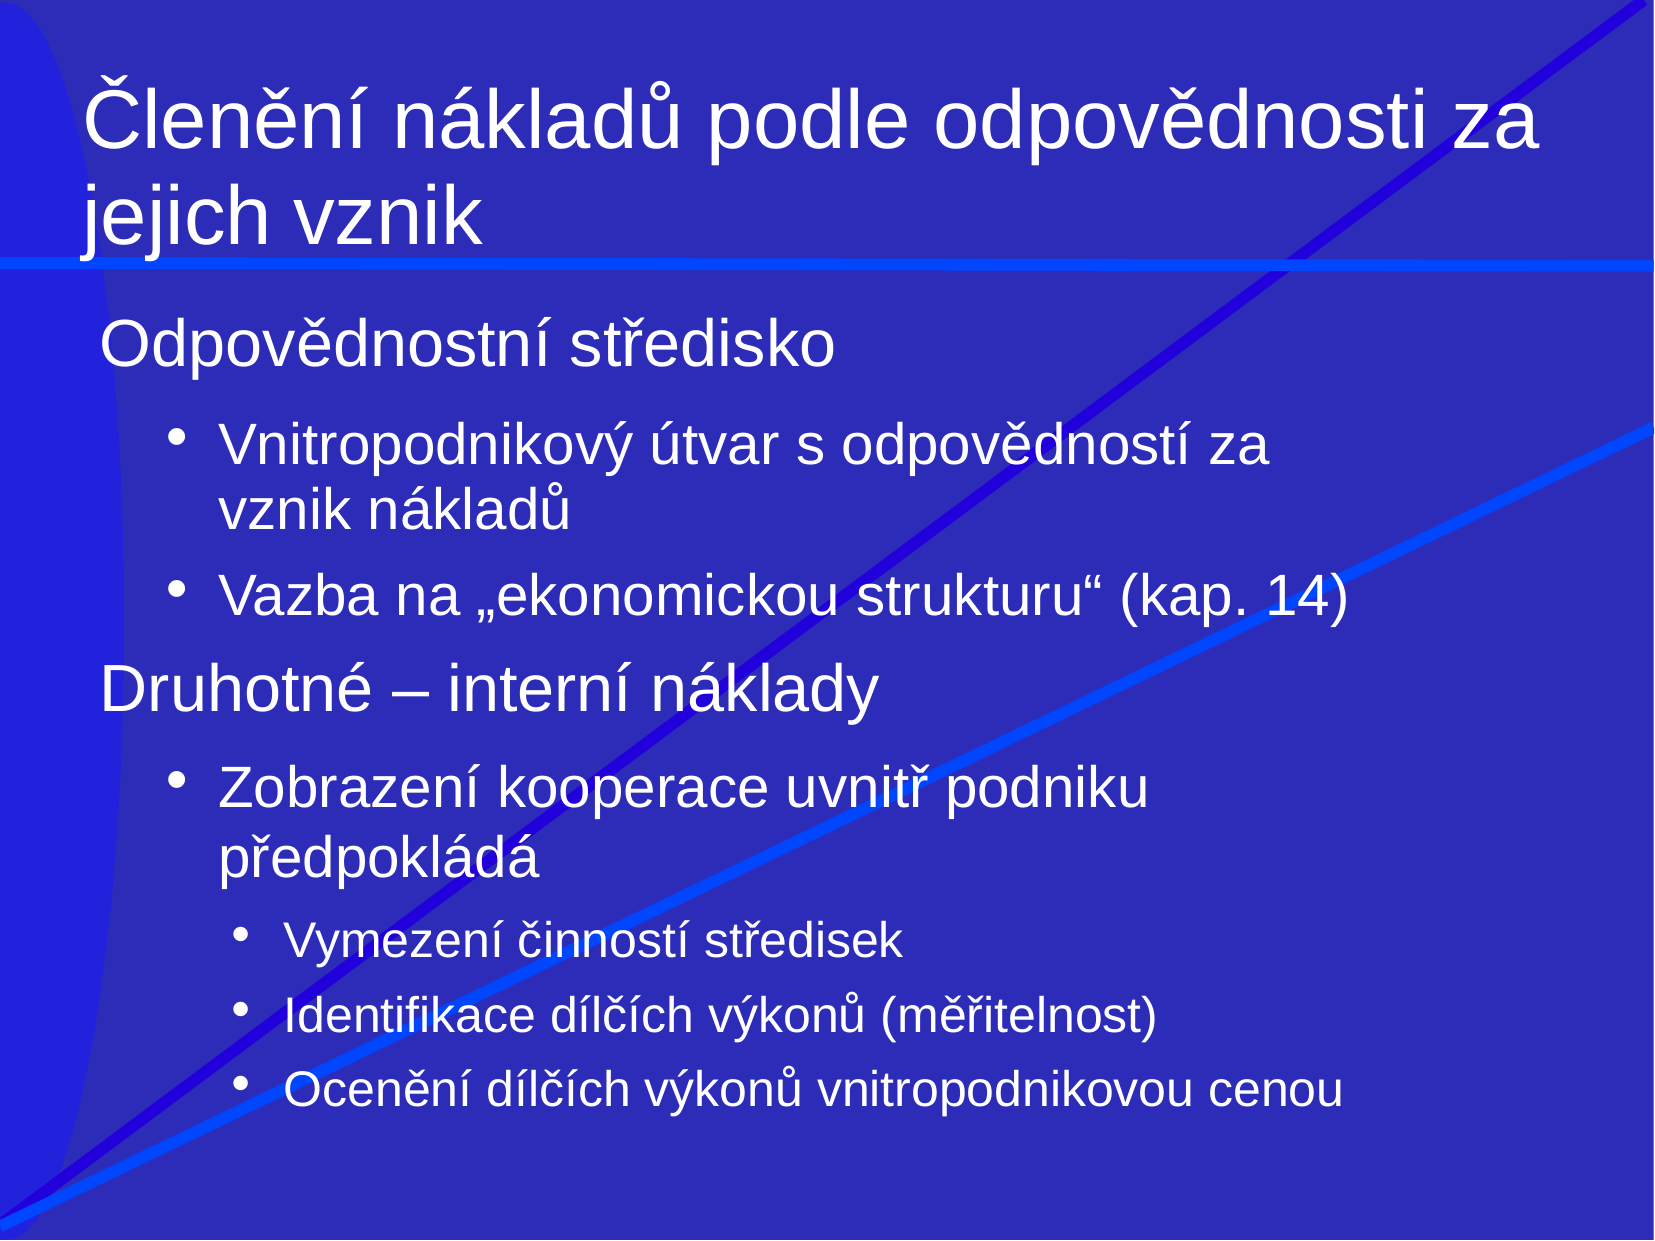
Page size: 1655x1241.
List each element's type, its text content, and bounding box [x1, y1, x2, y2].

text_box Odpovědnostní středisko Vnitropodnikový útvar s odpovědností za vznik nákladů Vazba na „ekonomickou strukturu“ (kap. 14) Druhotné – interní náklady Zobrazení kooperace uvnitř podniku předpokládá Vymezení činností středisek Identifikace dílčích výkonů (měřitelnost) Ocenění dílčích výkonů vnitropodnikovou cenou [97, 299, 1490, 1117]
title Členění nákladů podle odpovědnosti za jejich vznik [80, 69, 1574, 277]
